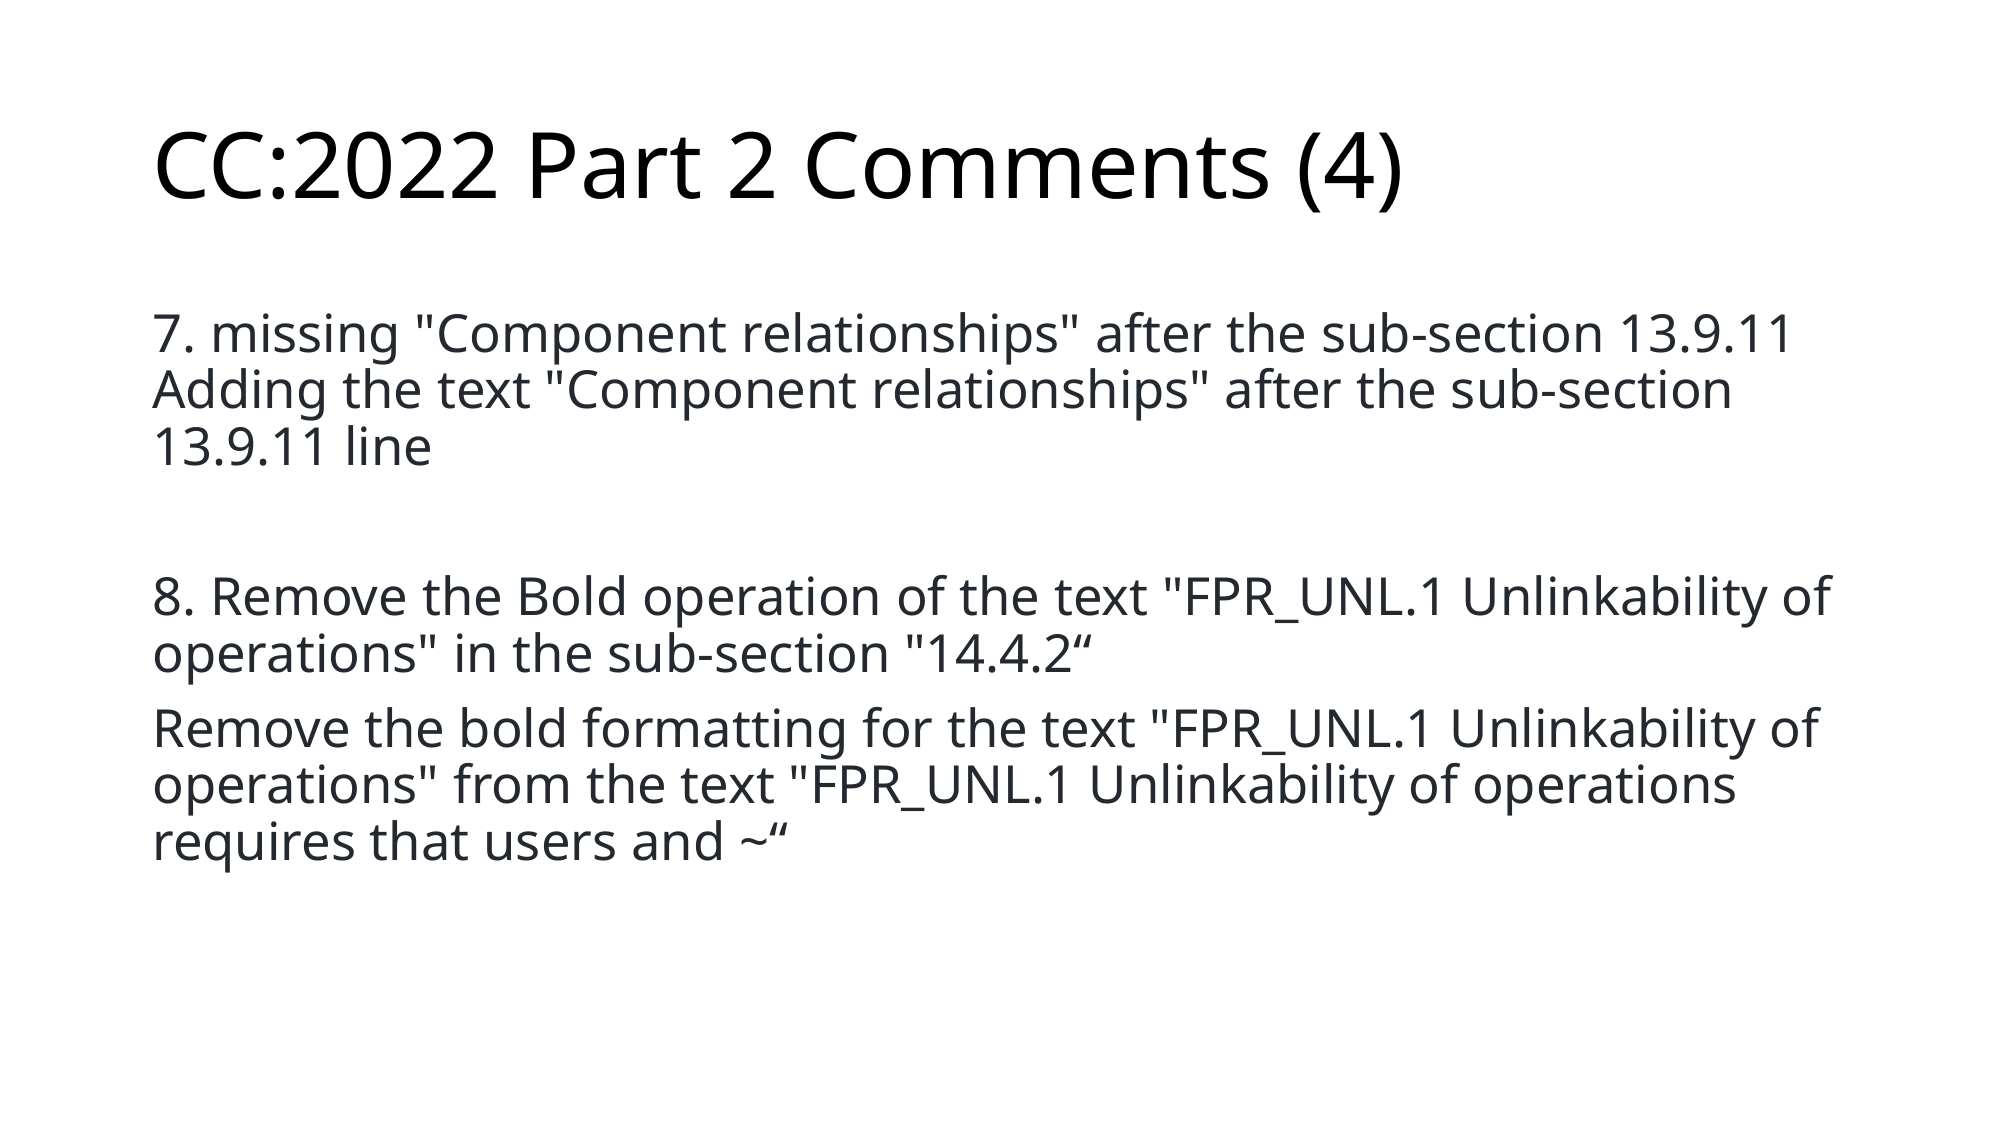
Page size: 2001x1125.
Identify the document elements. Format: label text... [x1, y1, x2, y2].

title CC:2022 Part 2 Comments (4) [137, 59, 1863, 278]
list 7. missing "Component relationships" after the sub-section 13.9.11 Adding the text "Component relationships" after the sub-section 13.9.11 line 8. Remove the Bold operation of the text "FPR_UNL.1 Unlinkability of operations" in the sub-section "14.4.2“ Remove the bold formatting for the text "FPR_UNL.1 Unlinkability of operations" from the text "FPR_UNL.1 Unlinkability of operations requires that users and ~“ [137, 299, 1863, 1014]
